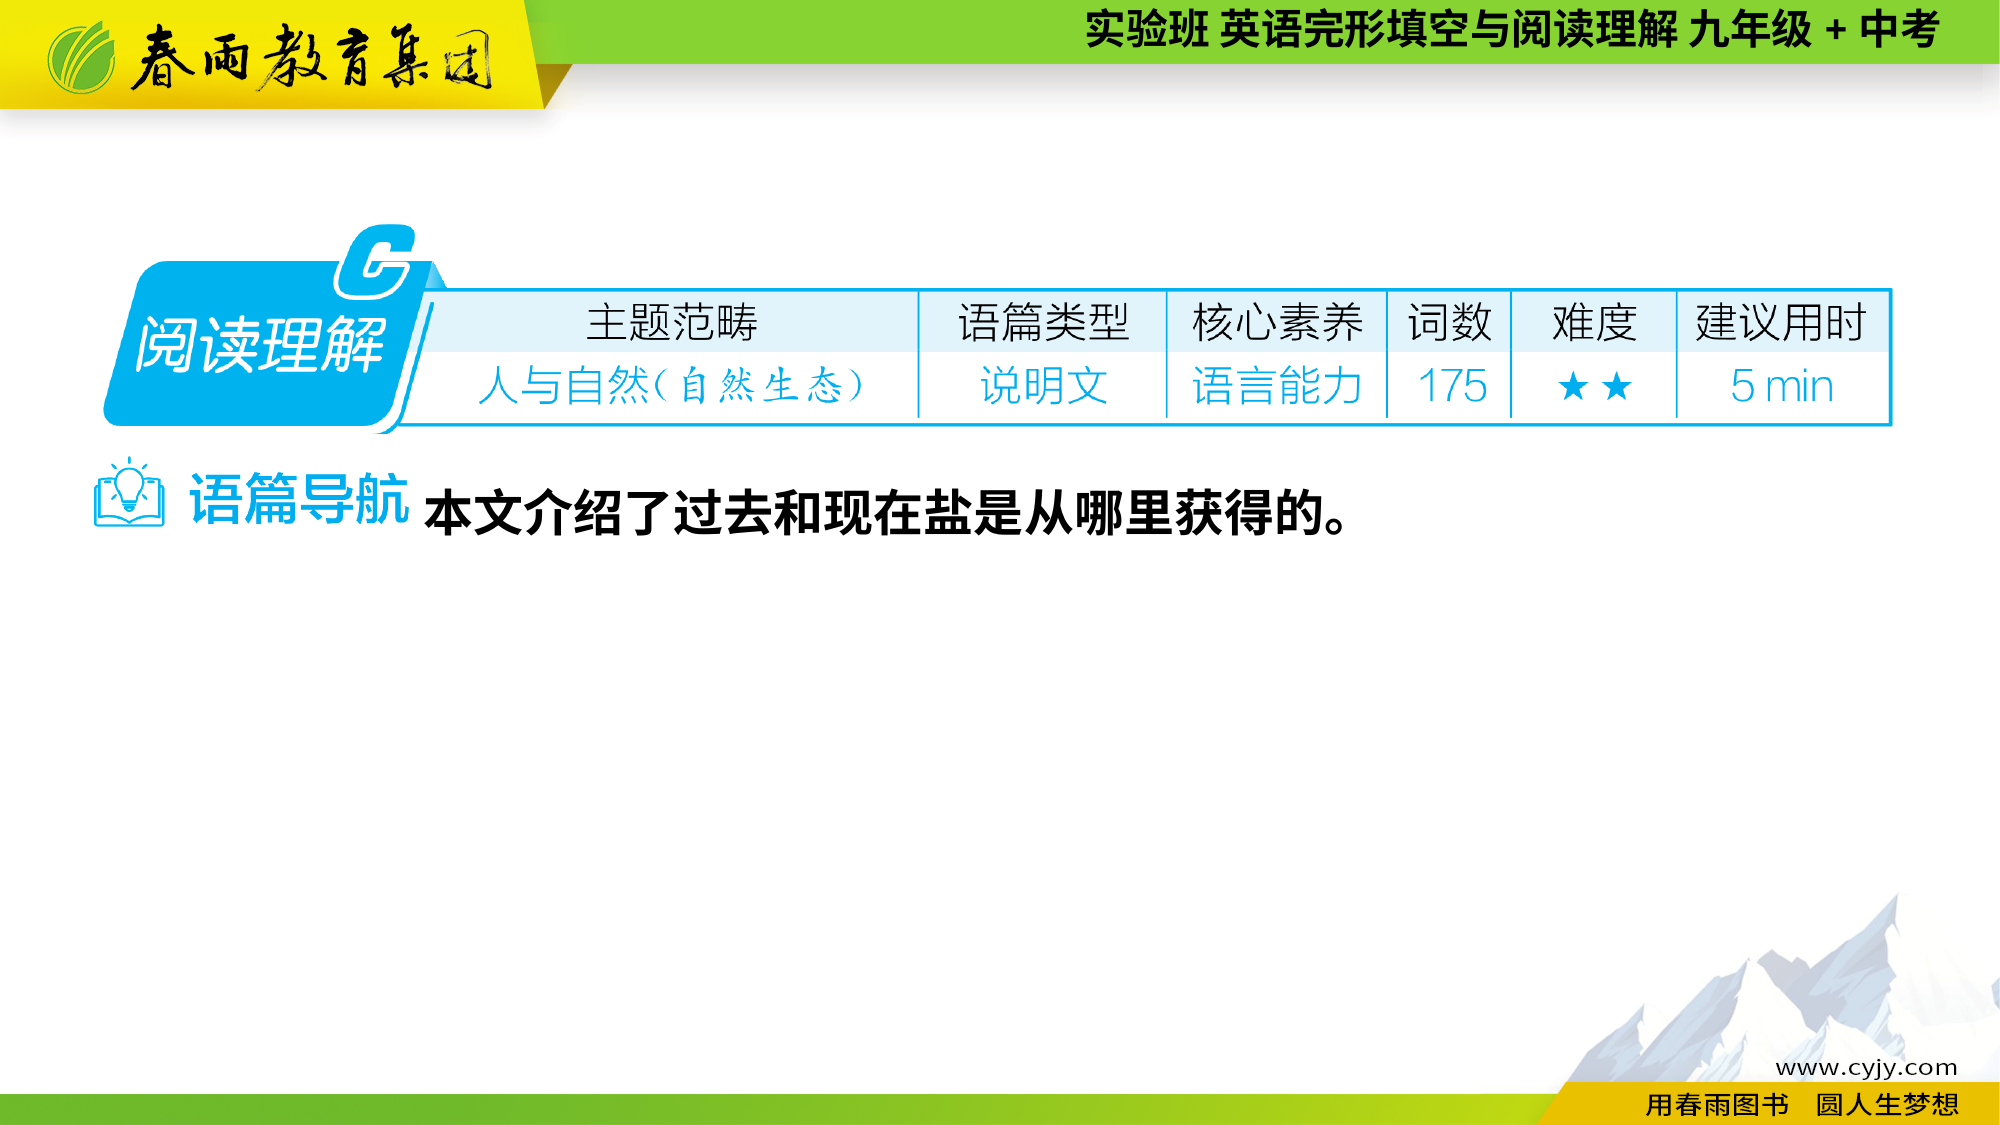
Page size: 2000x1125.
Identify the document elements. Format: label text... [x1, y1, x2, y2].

list 本文介绍了过去和现在盐是从哪里获得的。 [59, 444, 1944, 539]
picture [0, 0, 2000, 1125]
